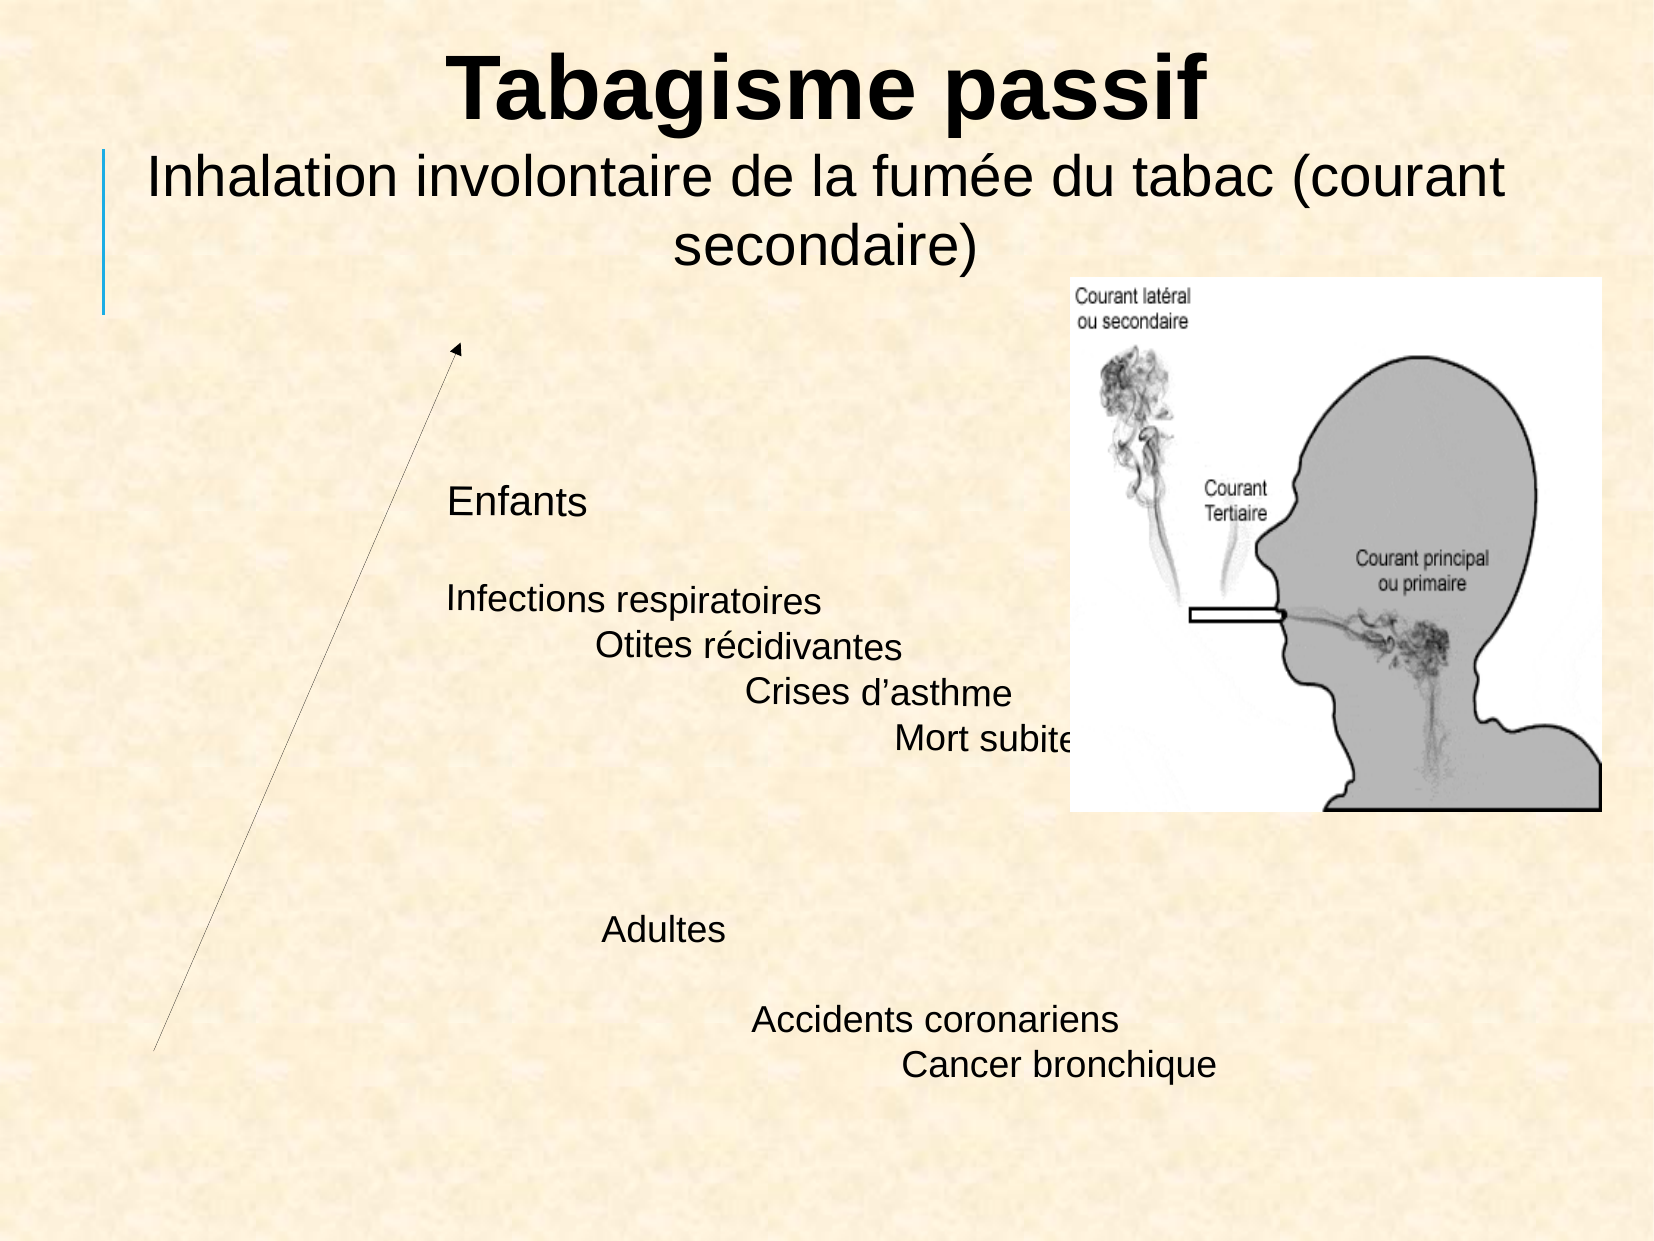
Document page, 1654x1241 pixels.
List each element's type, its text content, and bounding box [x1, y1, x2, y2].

text_box Enfants Infections respiratoires Otites récidivantes Crises d’asthme Mort subite du nourrisson [429, 465, 1062, 768]
picture [0, 0, 1654, 1241]
text_box Adultes Accidents coronariens Cancer bronchique [586, 897, 1232, 1138]
text_box [153, 342, 462, 1052]
text_box Tabagisme passif Inhalation involontaire de la fumée du tabac (courant secondaire) [82, 27, 1571, 278]
